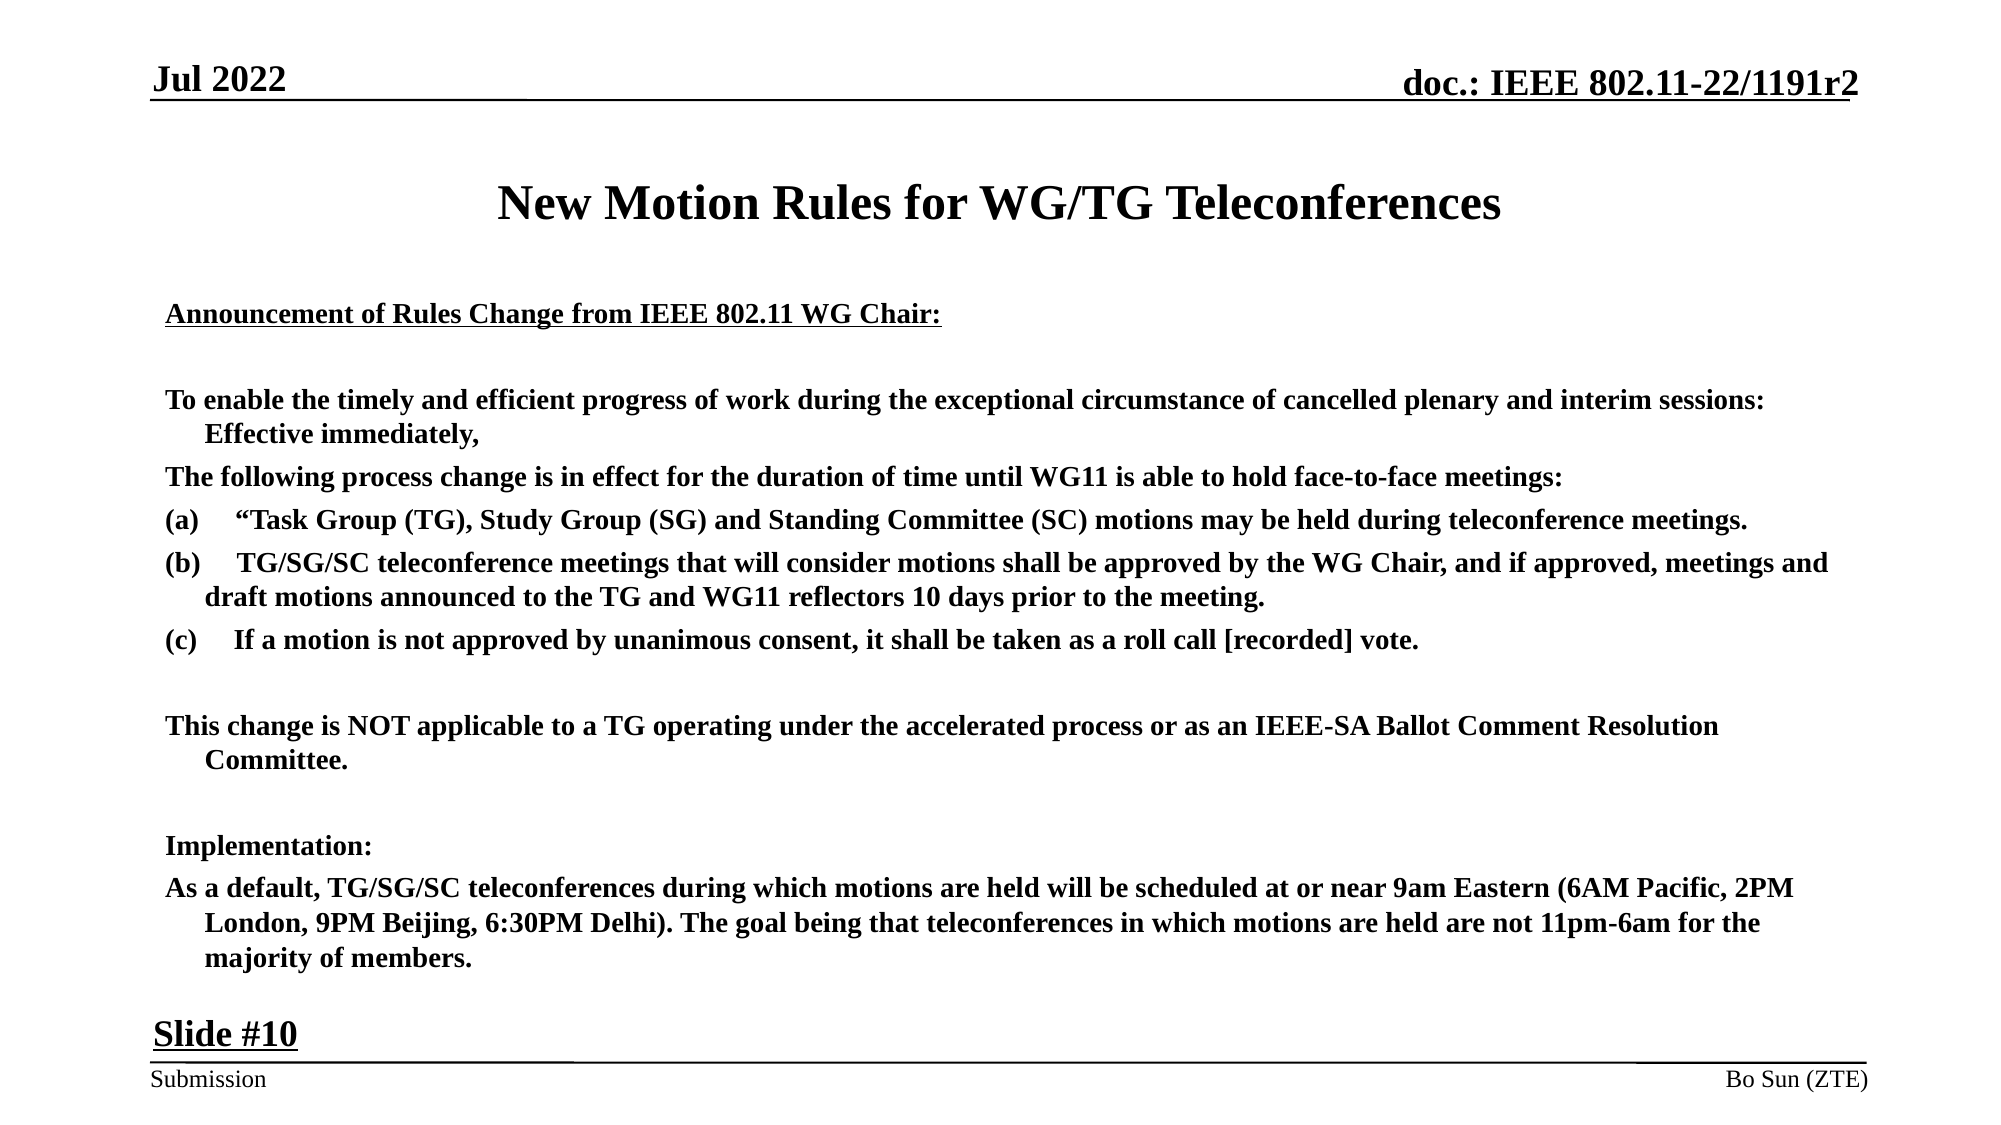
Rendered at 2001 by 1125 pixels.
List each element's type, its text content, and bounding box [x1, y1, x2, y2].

title New Motion Rules for WG/TG Teleconferences [149, 112, 1850, 287]
footer Bo Sun (ZTE) [1171, 1061, 1869, 1093]
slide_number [152, 54, 563, 100]
text_box Slide #10 [138, 1001, 314, 1062]
list Announcement of Rules Change from IEEE 802.11 WG Chair: To enable the timely and efficient progress of work during the exceptional circumstance of cancelled plenary and interim sessions: Effective immediately, The following process change is in effect for the duration of time until WG11 is able to hold face-to-face meetings: (a) “Task Group (TG), Study Group (SG) and Standing Committee (SC) motions may be held during teleconference meetings. (b) TG/SG/SC teleconference meetings that will consider motions shall be approved by the WG Chair, and if approved, meetings and draft motions announced to the TG and WG11 reflectors 10 days prior to the meeting. (c) If a motion is not approved by unanimous consent, it shall be taken as a roll call [recorded] vote. This change is NOT applicable to a TG operating under the accelerated process or as an IEEE-SA Ballot Comment Resolution Committee. Implementation: As a default, TG/SG/SC teleconferences during which motions are held will be scheduled at or near 9am Eastern (6AM Pacific, 2PM London, 9PM Beijing, 6:30PM Delhi). The goal being that teleconferences in which motions are held are not 11pm-6am for the majority of members. [149, 287, 1850, 988]
